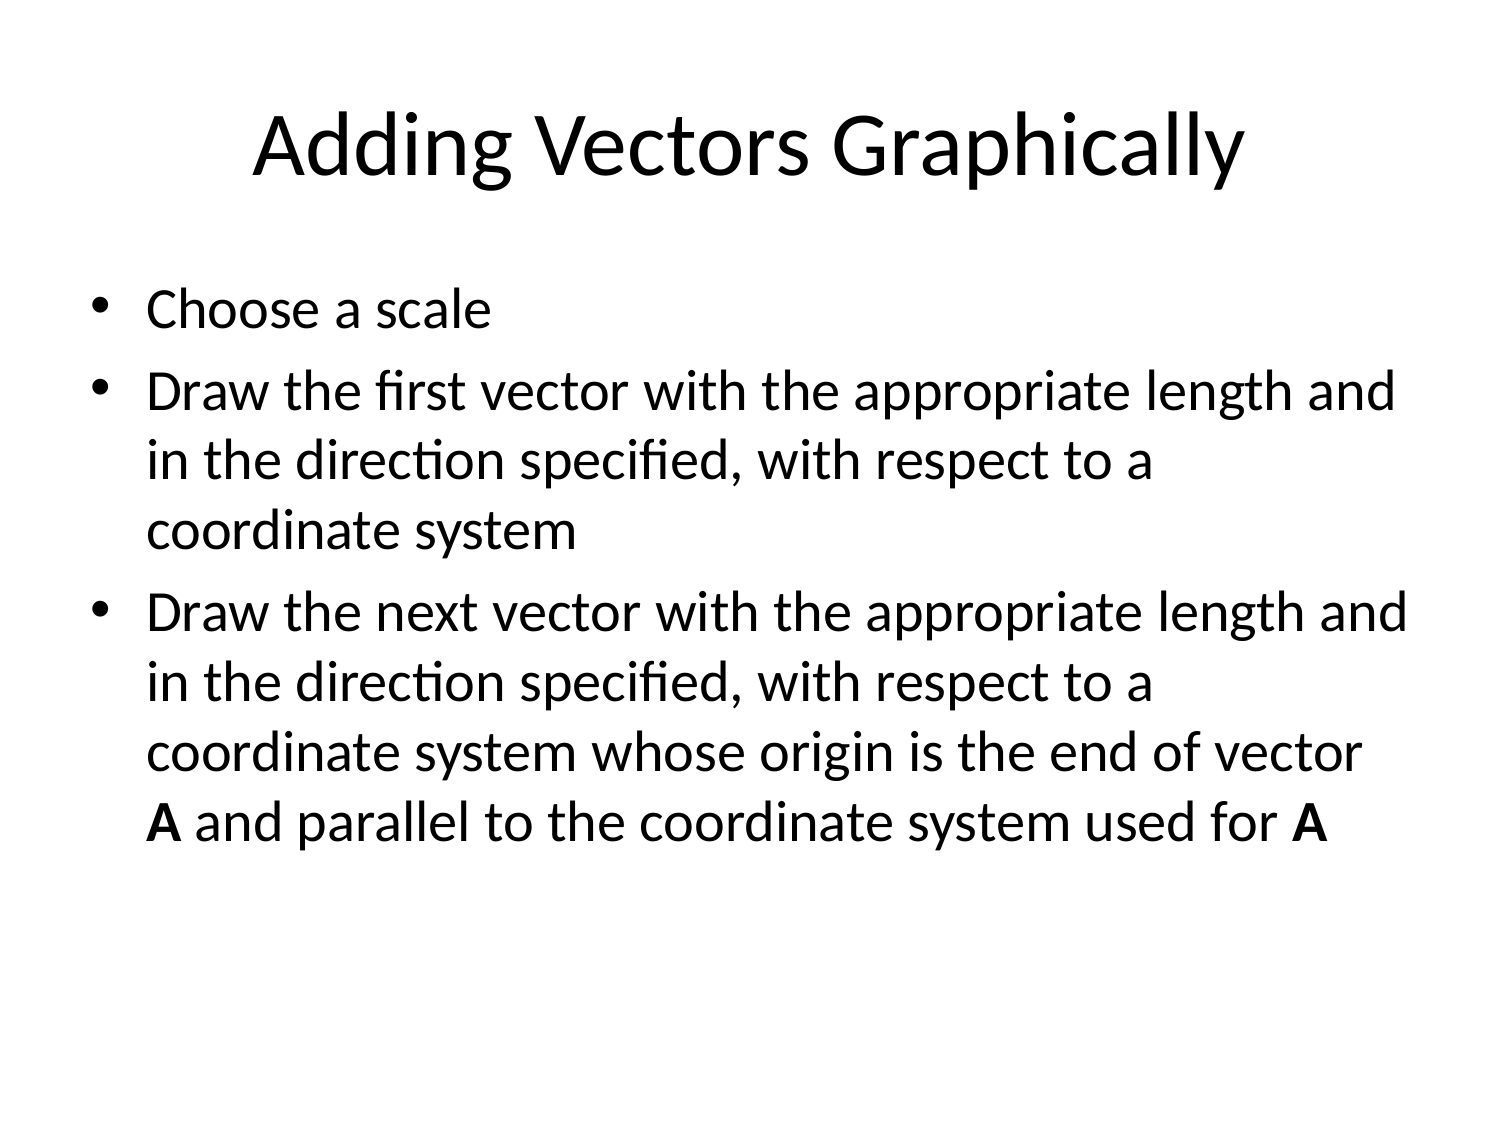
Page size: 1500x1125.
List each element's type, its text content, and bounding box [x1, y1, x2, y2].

title Adding Vectors Graphically [75, 45, 1425, 233]
list Choose a scale Draw the first vector with the appropriate length and in the direction specified, with respect to a coordinate system Draw the next vector with the appropriate length and in the direction specified, with respect to a coordinate system whose origin is the end of vector A and parallel to the coordinate system used for A [75, 262, 1425, 1005]
